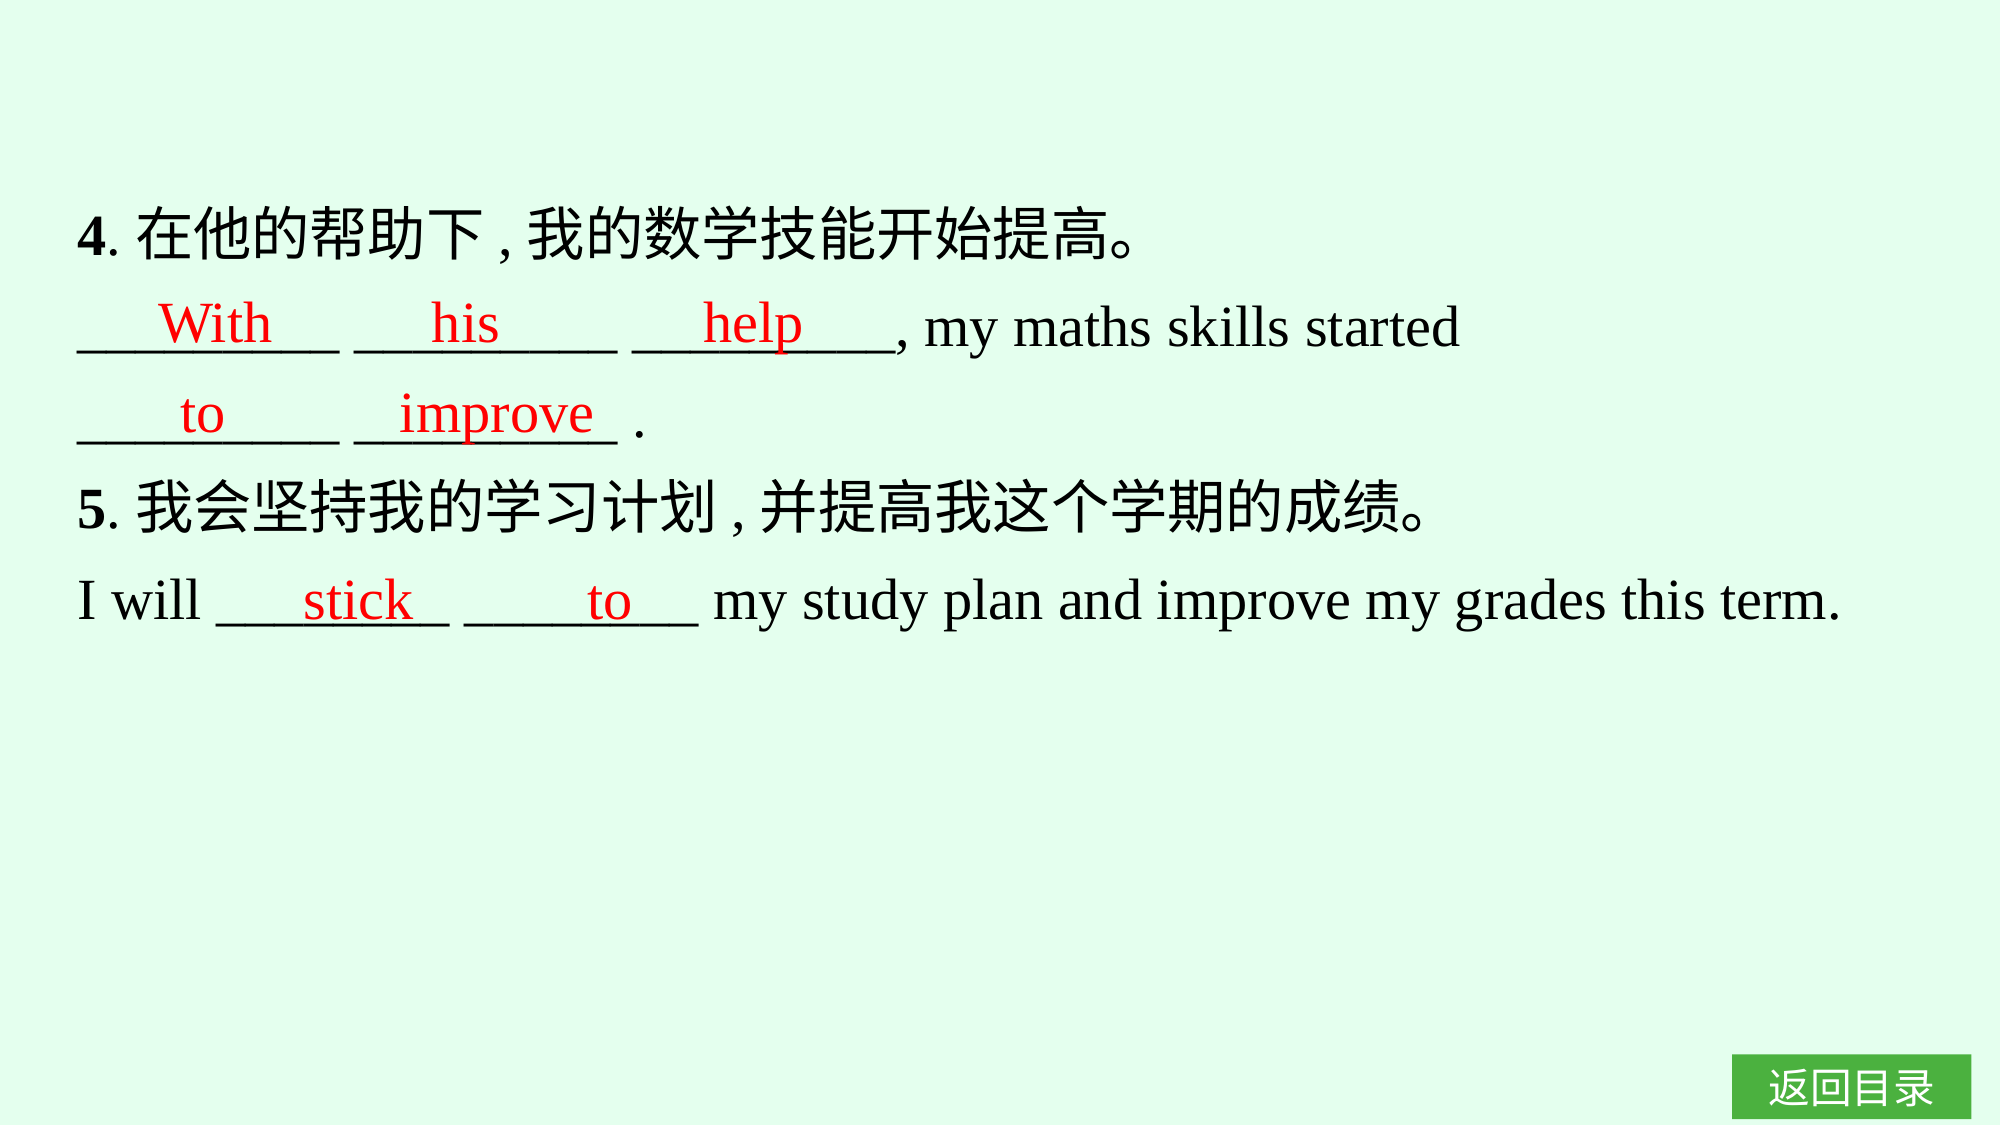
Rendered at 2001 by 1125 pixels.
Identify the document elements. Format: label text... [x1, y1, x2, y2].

text_box 4.在他的帮助下,我的数学技能开始提高。 _________ _________ _________, my maths skills started _________ _________ . 5.我会坚持我的学习计划,并提高我这个学期的成绩。 I will ________ ________ my study plan and improve my grades this term. [62, 168, 1938, 639]
text_box With his help [143, 262, 819, 362]
text_box stick to [288, 539, 649, 639]
text_box to improve [165, 352, 610, 452]
